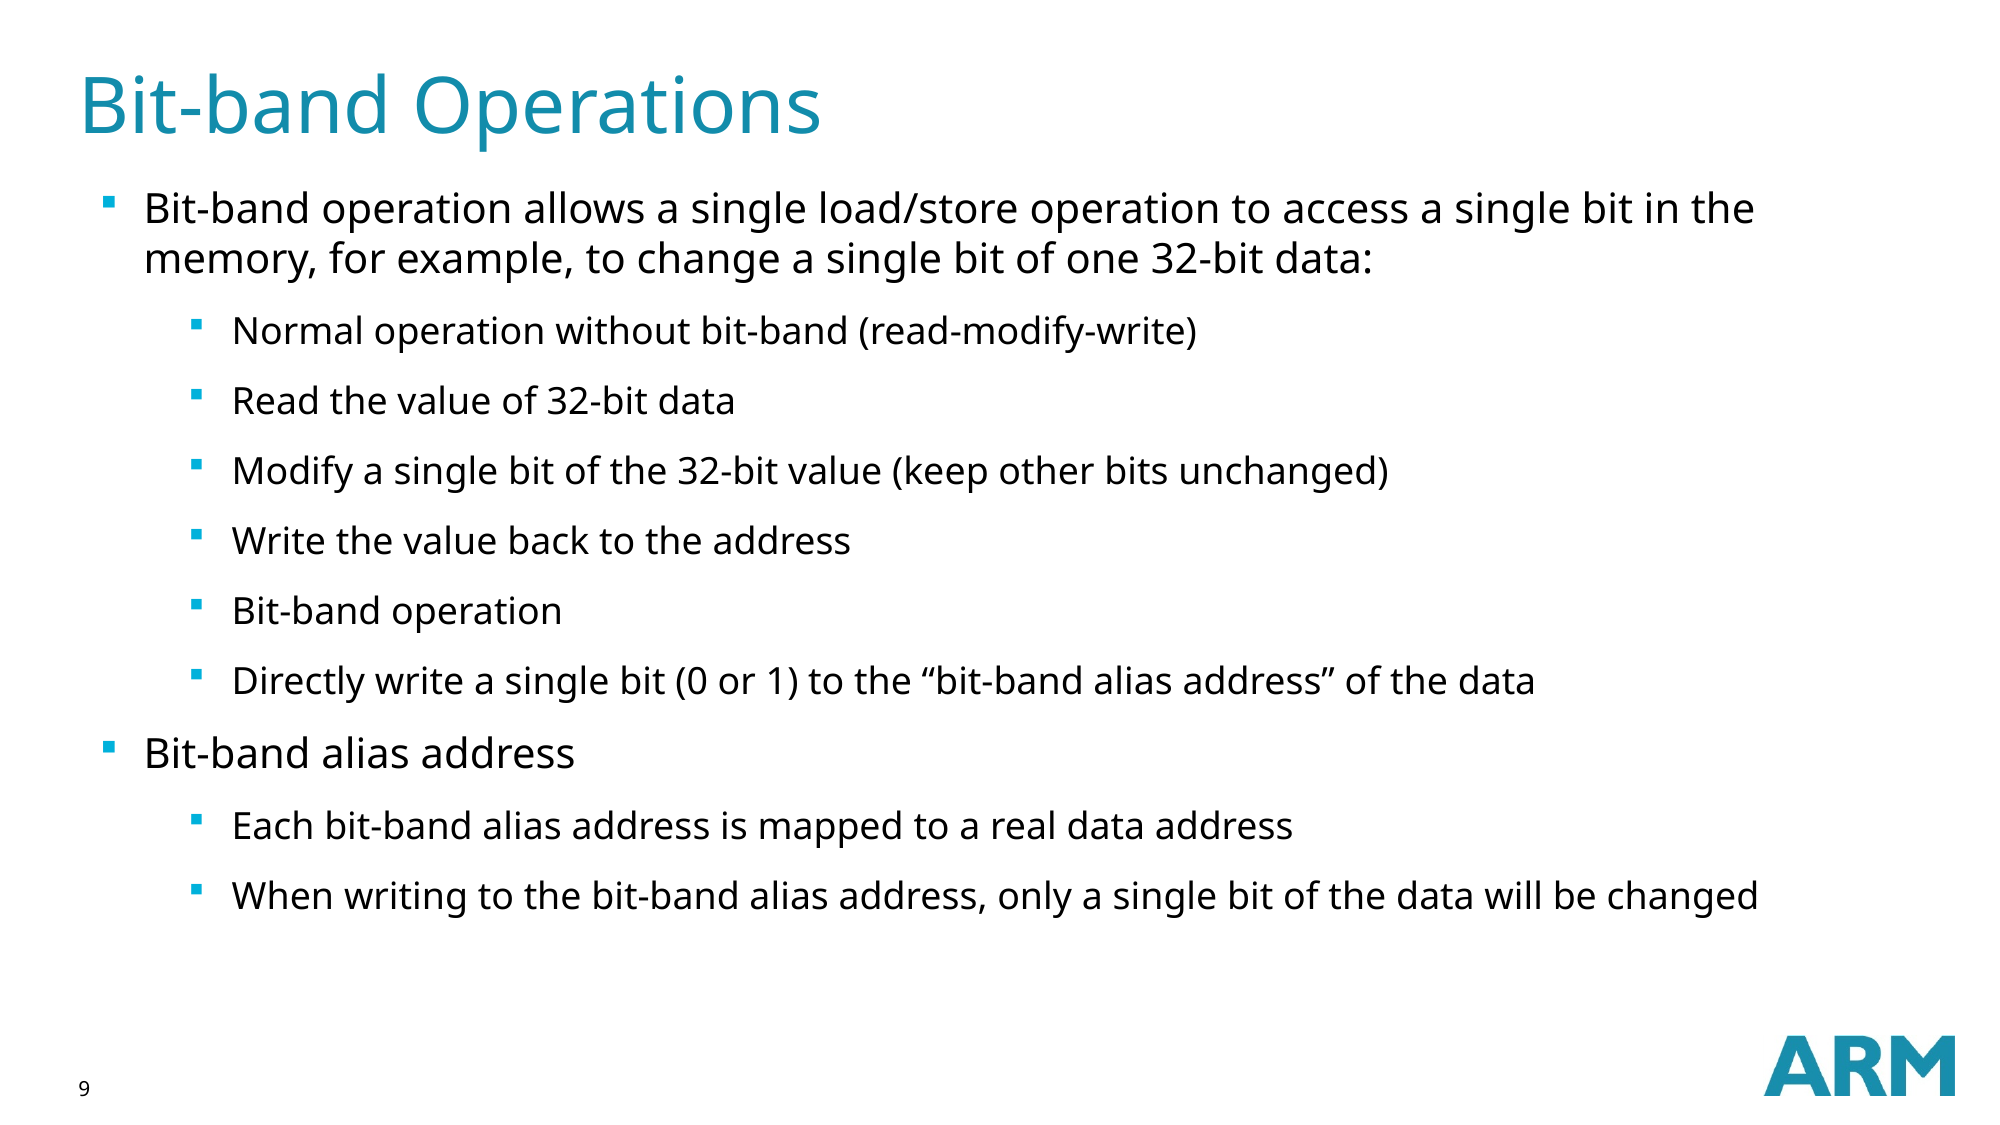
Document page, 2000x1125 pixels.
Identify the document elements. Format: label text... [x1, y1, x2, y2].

title Bit-band Operations [78, 55, 1910, 150]
list Bit-band operation allows a single load/store operation to access a single bit in the memory, for example, to change a single bit of one 32-bit data: Normal operation without bit-band (read-modify-write) Read the value of 32-bit data Modify a single bit of the 32-bit value (keep other bits unchanged) Write the value back to the address Bit-band operation Directly write a single bit (0 or 1) to the “bit-band alias address” of the data Bit-band alias address Each bit-band alias address is mapped to a real data address When writing to the bit-band alias address, only a single bit of the data will be changed [99, 182, 1878, 950]
picture [1763, 1035, 1955, 1096]
